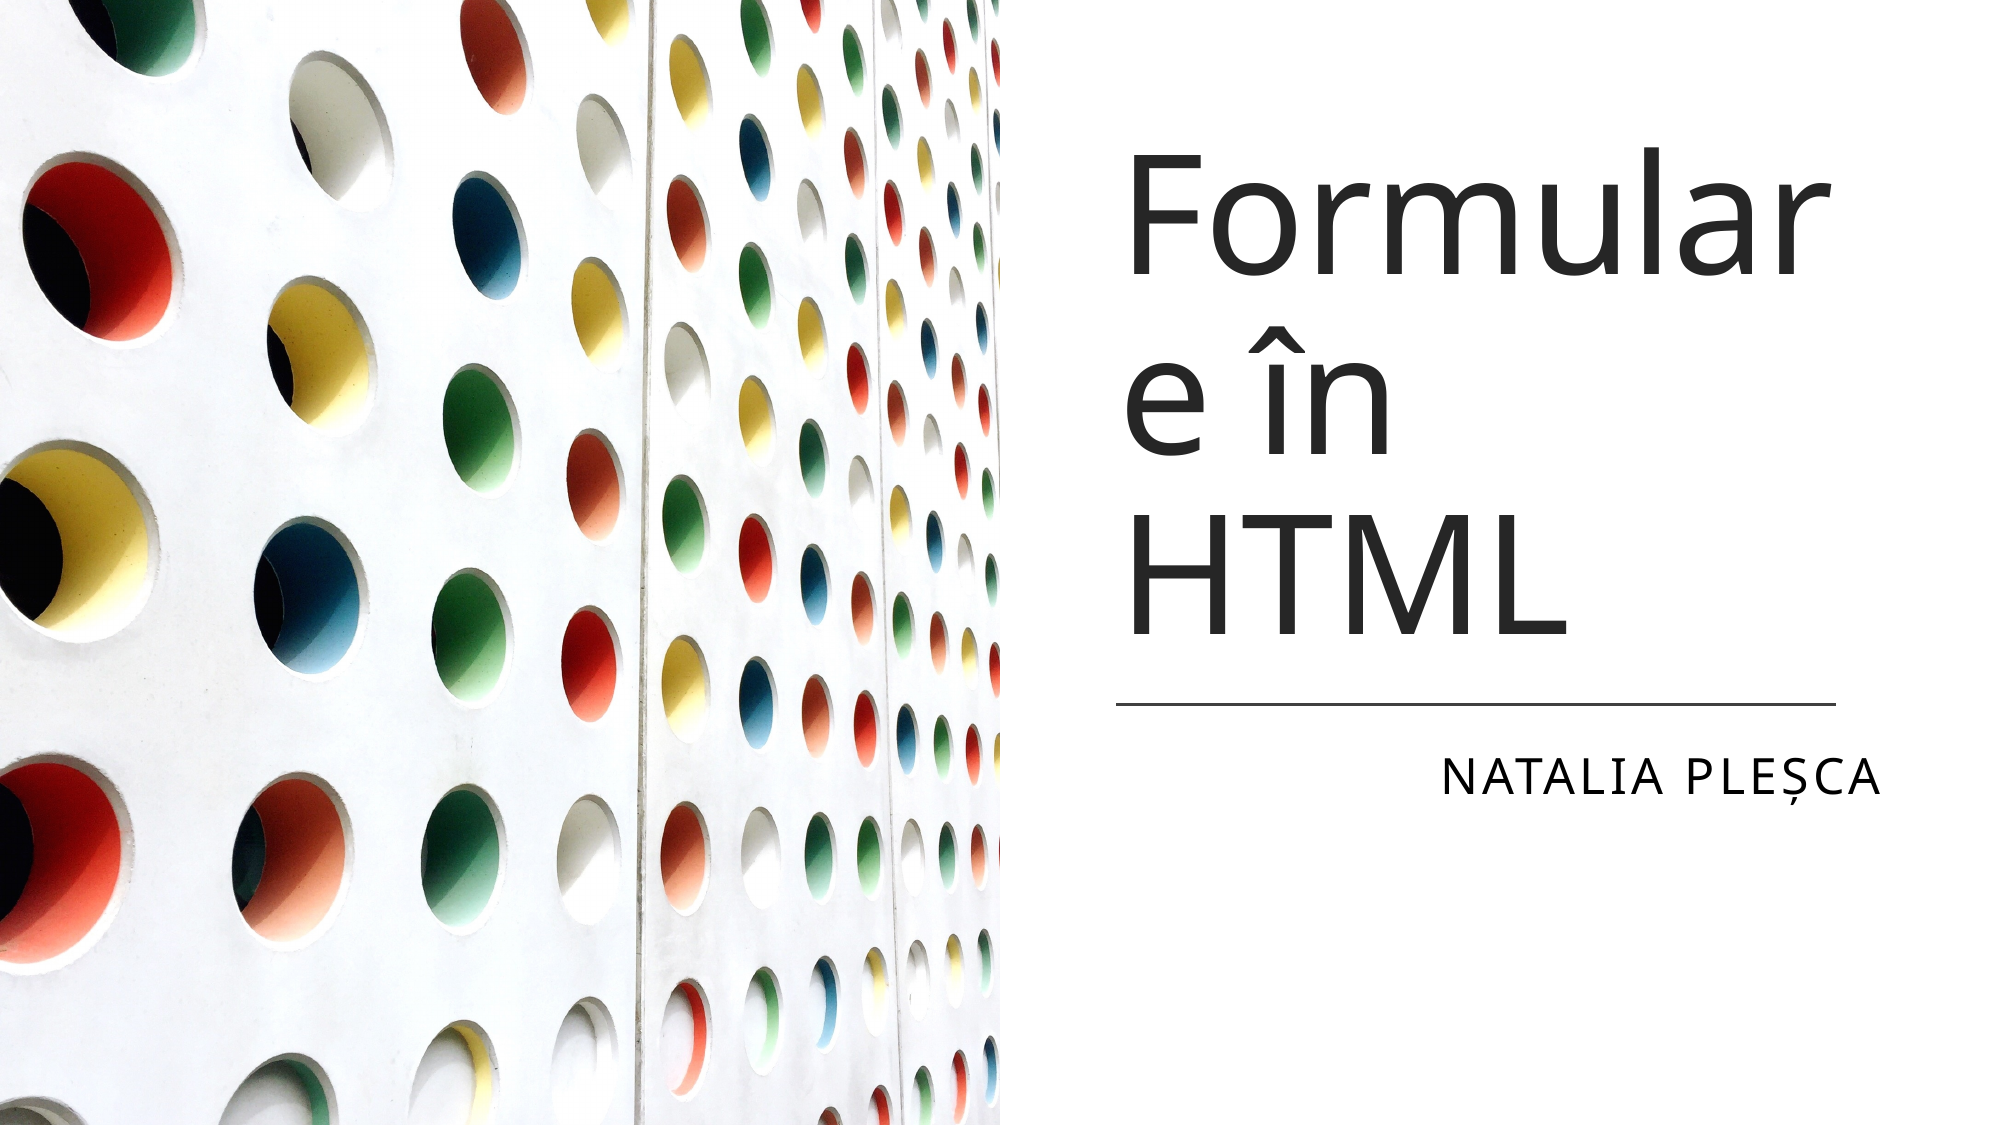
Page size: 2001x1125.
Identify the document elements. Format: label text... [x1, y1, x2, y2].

title Formulare în HTML [1103, 104, 1894, 679]
text_box [1006, 0, 2000, 1125]
picture [0, 0, 1001, 1125]
subtitle Natalia Pleșca [1103, 730, 1897, 935]
